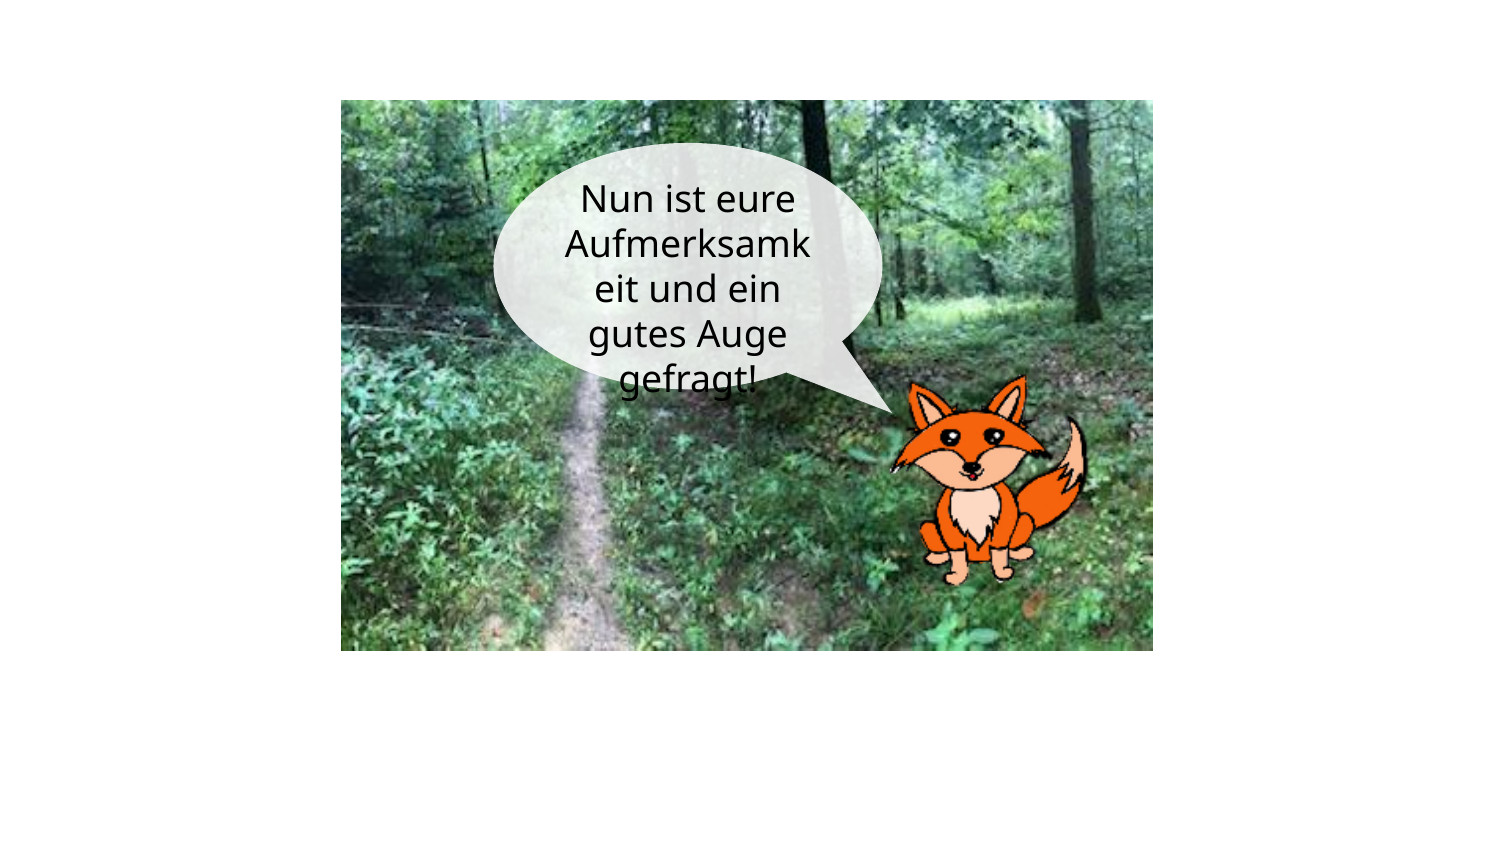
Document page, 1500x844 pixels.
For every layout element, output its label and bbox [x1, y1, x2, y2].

text_box [341, 100, 1153, 651]
